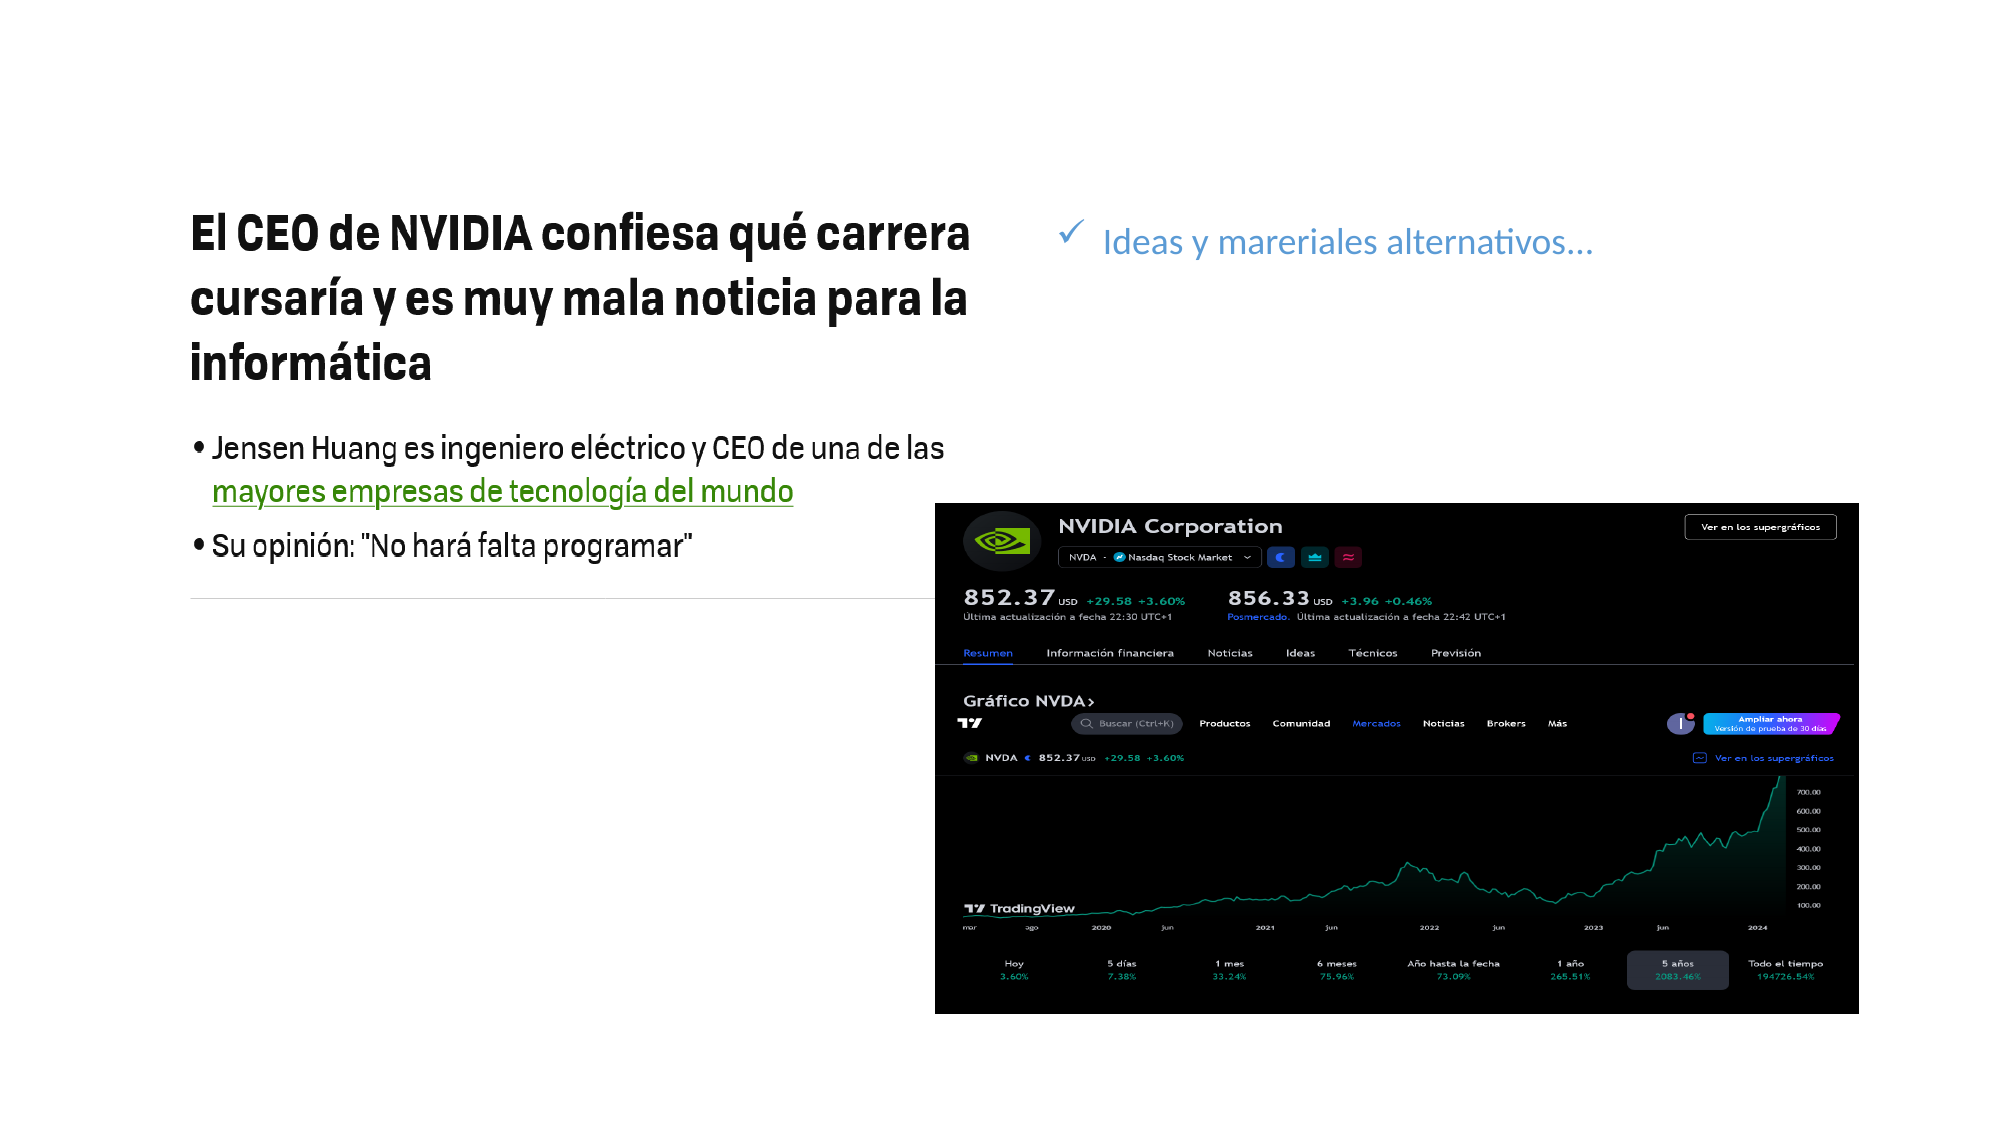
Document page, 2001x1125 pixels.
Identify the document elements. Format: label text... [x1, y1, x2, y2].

picture [126, 166, 1859, 1014]
text_box Ideas y mareriales alternativos... [1041, 209, 2000, 270]
